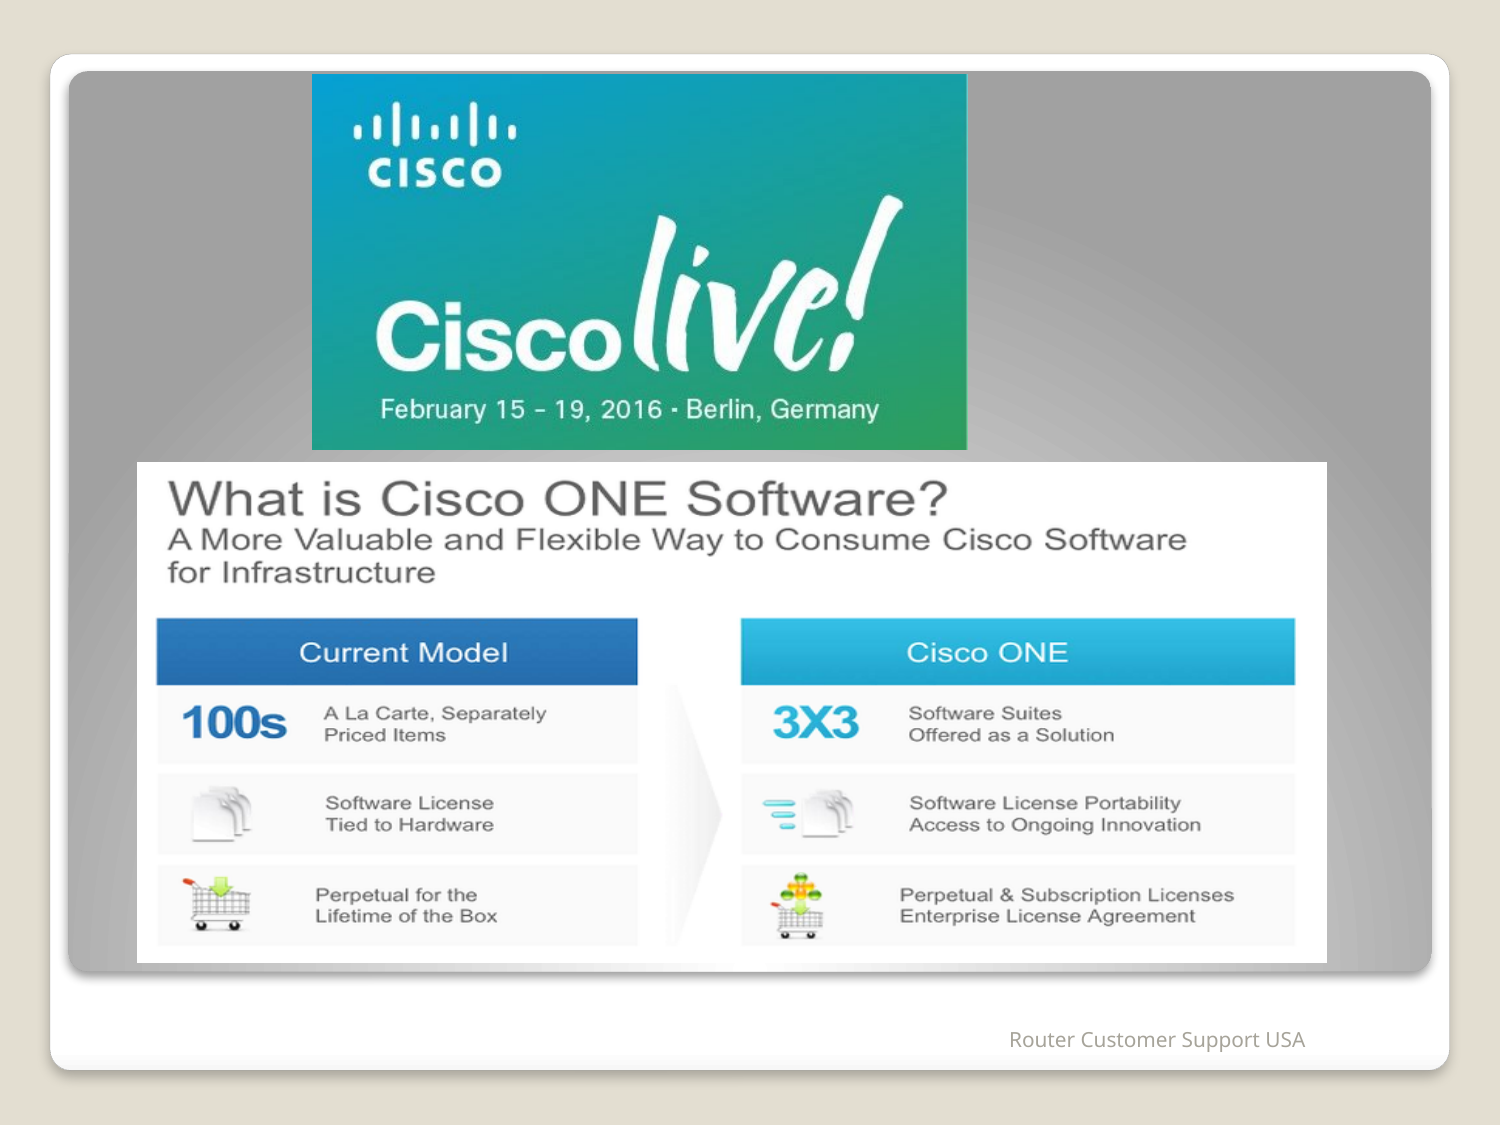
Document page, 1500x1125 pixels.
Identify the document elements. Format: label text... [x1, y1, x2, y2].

footer Router Customer Support USA [994, 1002, 1370, 1063]
picture [137, 462, 1327, 963]
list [312, 74, 968, 451]
